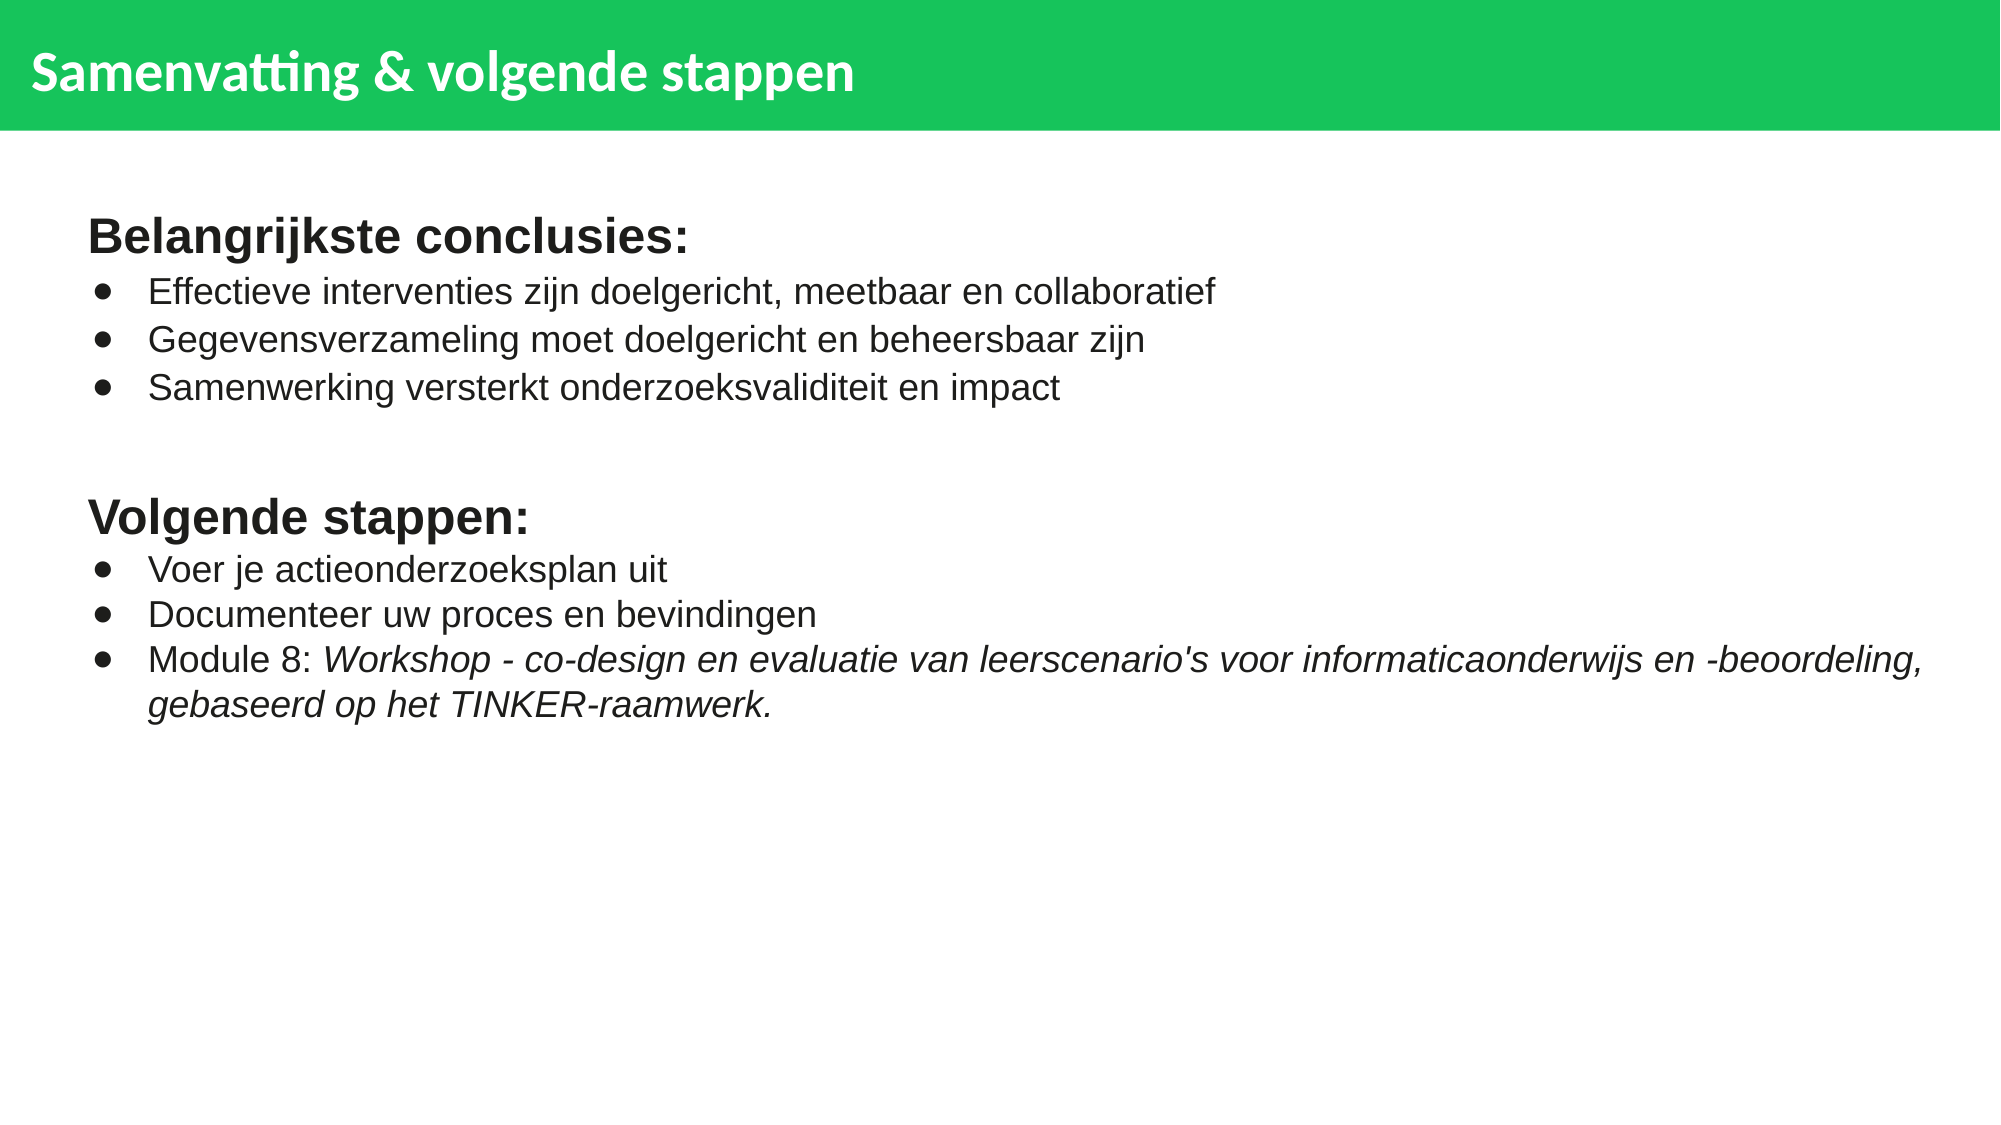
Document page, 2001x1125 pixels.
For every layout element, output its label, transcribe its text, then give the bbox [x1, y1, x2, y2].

text_box Belangrijkste conclusies: Effectieve interventies zijn doelgericht, meetbaar en collaboratief Gegevensverzameling moet doelgericht en beheersbaar zijn Samenwerking versterkt onderzoeksvaliditeit en impact Volgende stappen: Voer je actieonderzoeksplan uit Documenteer uw proces en bevindingen Module 8: Workshop - co-design en evaluatie van leerscenario's voor informaticaonderwijs en -beoordeling, gebaseerd op het TINKER-raamwerk. [57, 188, 1943, 1054]
title Samenvatting & volgende stappen [16, 13, 1976, 131]
